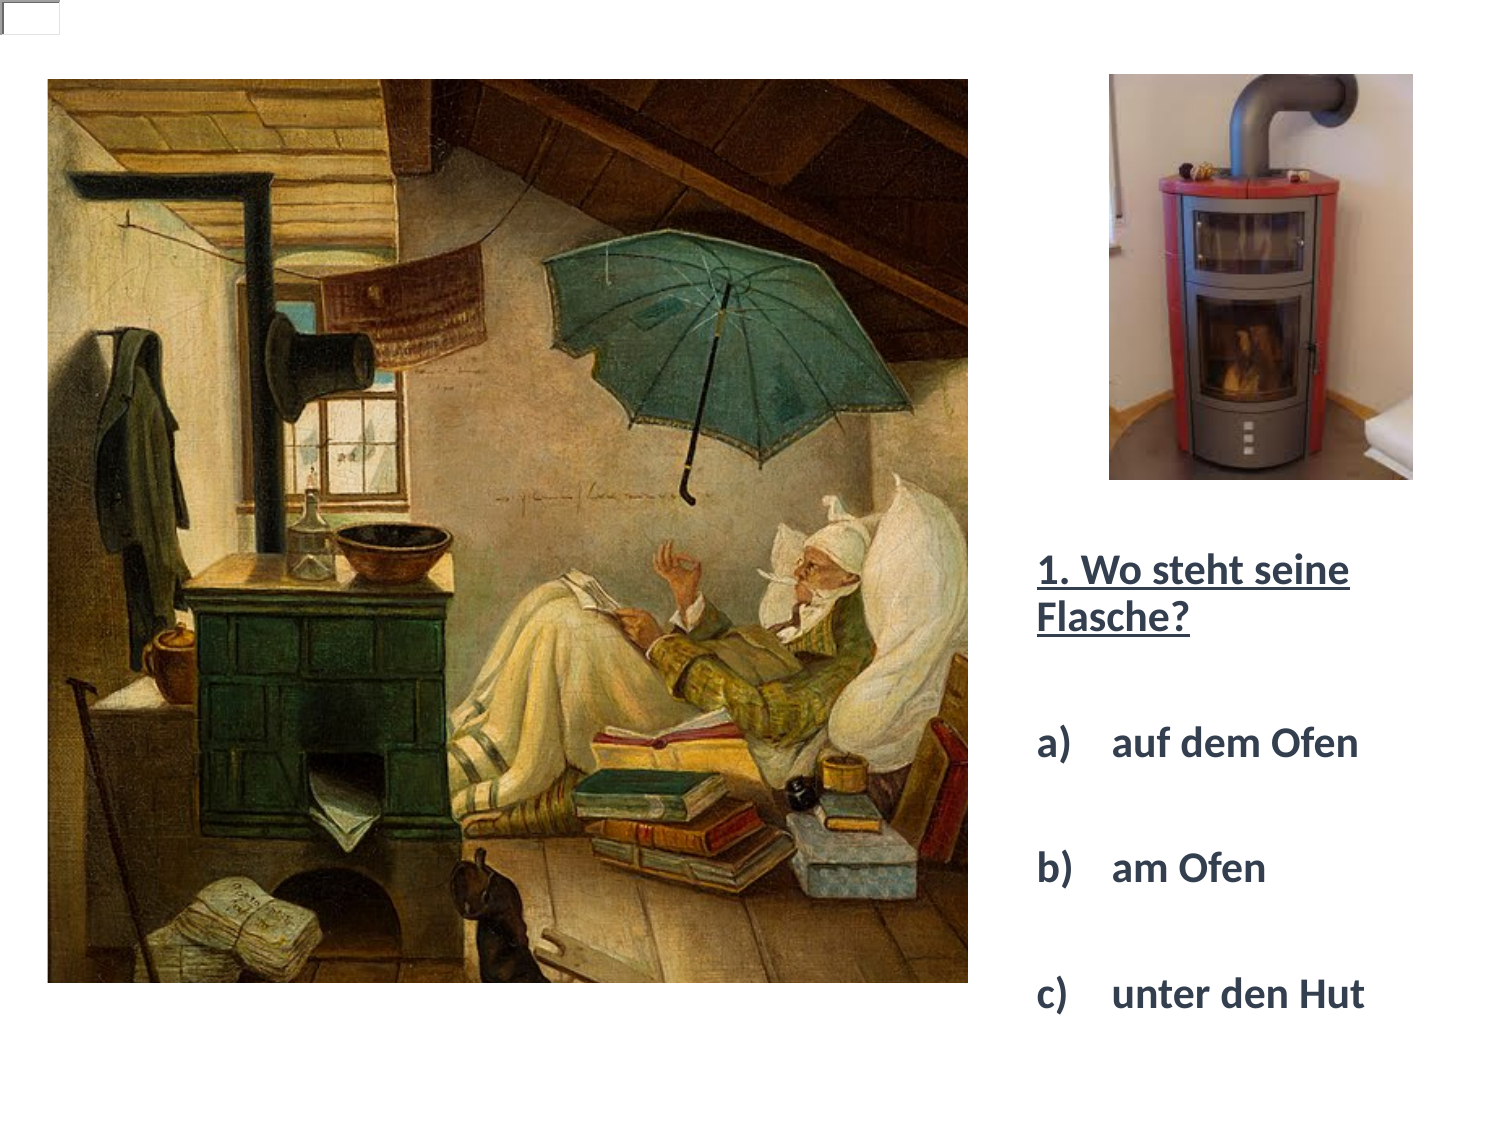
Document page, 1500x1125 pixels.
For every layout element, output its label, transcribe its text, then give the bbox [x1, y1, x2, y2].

picture [1109, 74, 1413, 480]
picture [47, 79, 968, 983]
list 1. Wo steht seine Flasche? auf dem Ofen am Ofen unter den Hut [1021, 538, 1500, 1083]
